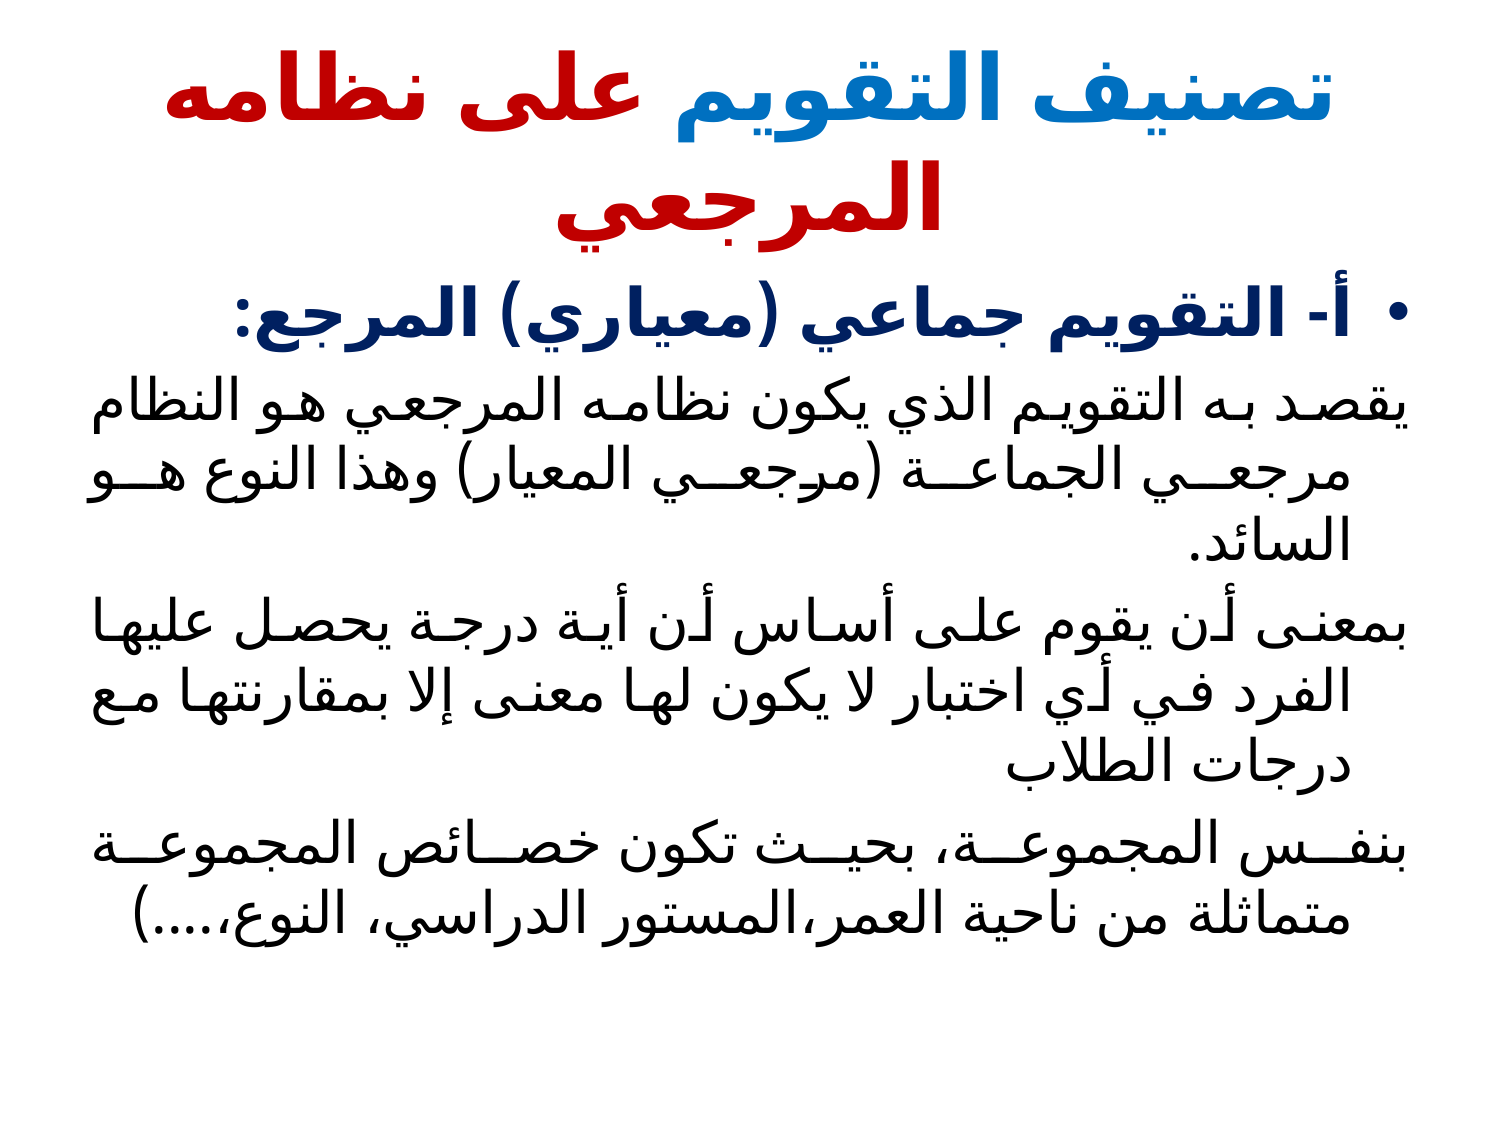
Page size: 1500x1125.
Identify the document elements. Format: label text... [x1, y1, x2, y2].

list أ- التقويم جماعي (معياري) المرجع: يقصد به التقويم الذي يكون نظامه المرجعي هو النظام مرجعي الجماعة (مرجعي المعيار) وهذا النوع هو السائد. بمعنى أن يقوم على أساس أن أية درجة يحصل عليها الفرد في أي اختبار لا يكون لها معنى إلا بمقارنتها مع درجات الطلاب بنفس المجموعة، بحيث تكون خصائص المجموعة متماثلة من ناحية العمر،المستور الدراسي، النوع،....) [75, 262, 1425, 1005]
title تصنيف التقويم على نظامه المرجعي [75, 45, 1425, 233]
